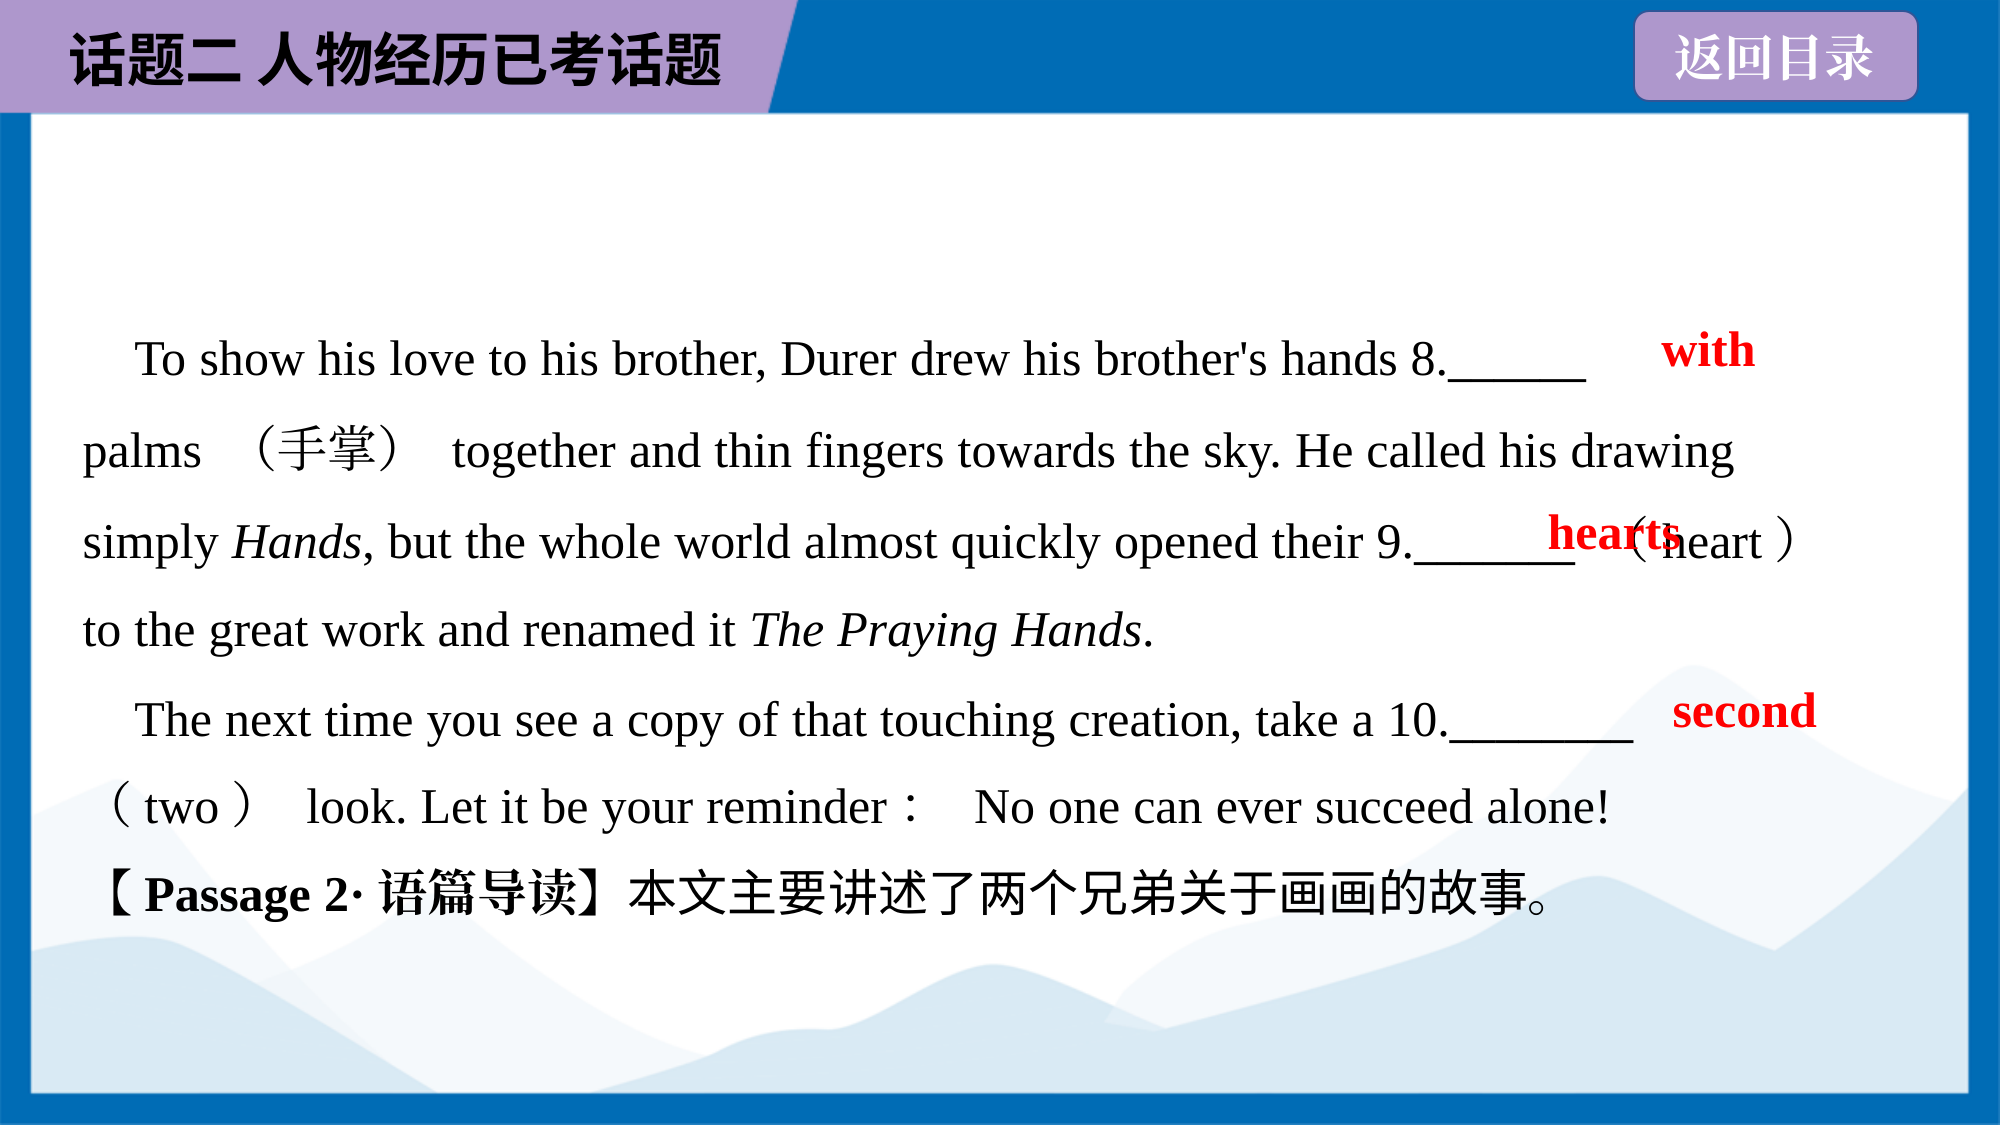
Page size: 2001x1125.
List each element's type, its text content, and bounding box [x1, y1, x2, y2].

text_box 【Passage 2·语篇导读】本文主要讲述了两个兄弟关于画画的故事。 [82, 834, 1917, 912]
text_box To show his love to his brother, Durer drew his brother's hands 8.______ palms （手掌） together and thin fingers towards the sky. He called his drawing simply Hands, but the whole world almost quickly opened their 9._______ （heart） to the great work and renamed it The Praying Hands. [82, 293, 1917, 647]
text_box with [1643, 289, 1774, 368]
text_box second [1654, 649, 1836, 729]
text_box The next time you see a copy of that touching creation, take a 10.________ （two） look. Let it be your reminder： No one can ever succeed alone! [82, 654, 1917, 824]
picture [0, 0, 2000, 1125]
text_box hearts [1529, 472, 1700, 551]
